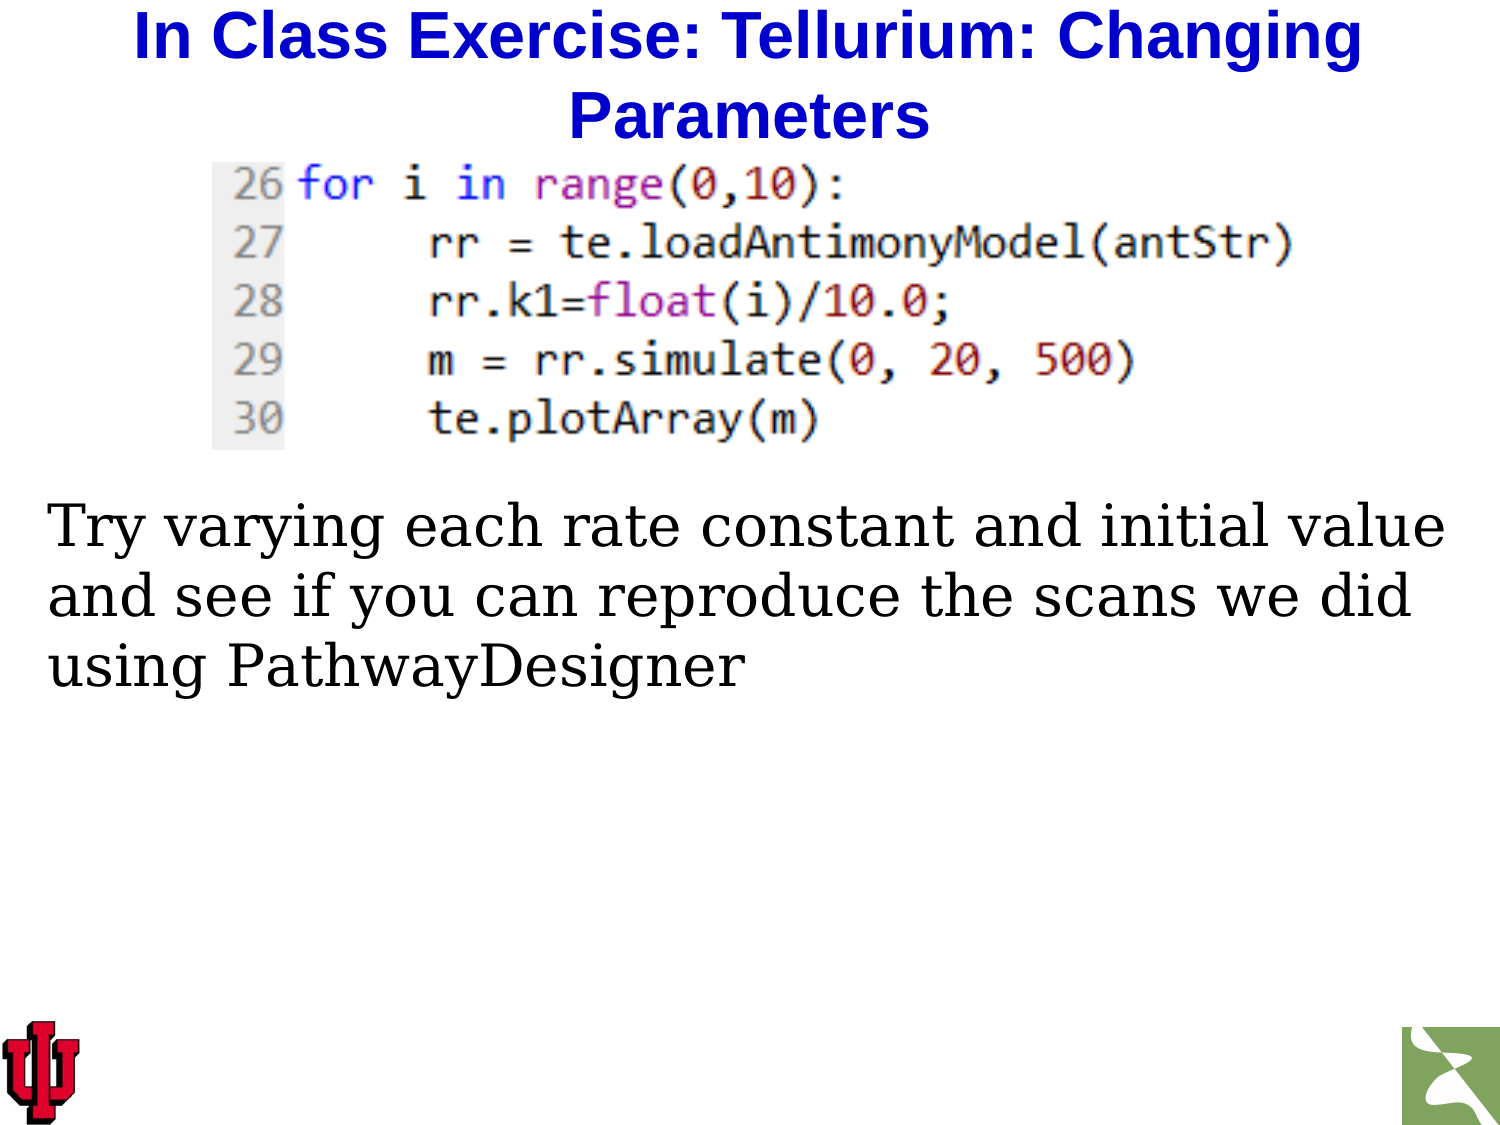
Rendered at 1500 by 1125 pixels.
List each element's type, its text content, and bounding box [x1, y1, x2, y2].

text_box [0, 112, 1500, 478]
text_box Try varying each rate constant and initial value and see if you can reproduce the scans we did using PathwayDesigner [32, 480, 1468, 556]
picture [166, 155, 1334, 451]
title In Class Exercise: Tellurium: Changing Parameters [0, 19, 1500, 112]
text_box Try varying each rate constant and initial value and see if you can reproduce the scans we did using PathwayDesigner [32, 663, 1468, 776]
picture [1402, 1027, 1500, 1125]
text_box [0, 556, 1500, 663]
picture [0, 1020, 80, 1125]
